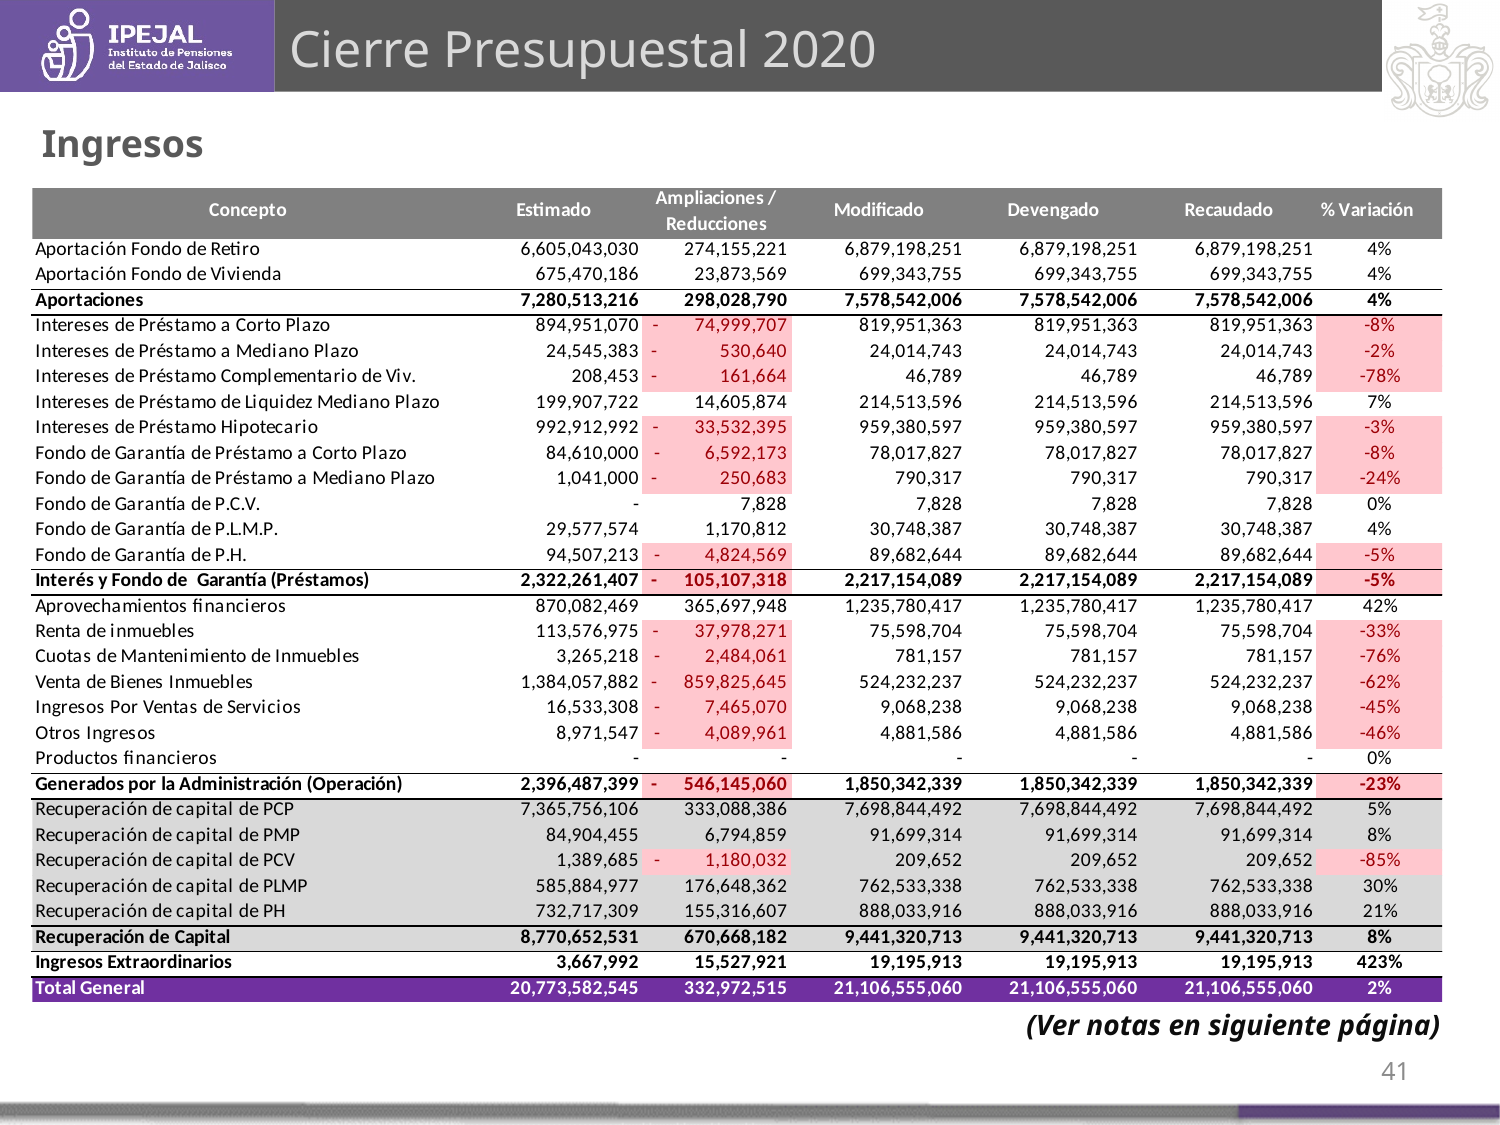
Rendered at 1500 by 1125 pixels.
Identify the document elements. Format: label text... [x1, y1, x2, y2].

picture [0, 1096, 1500, 1125]
list Ingresos [27, 118, 1444, 187]
list (Ver notas en siguiente página) [705, 1003, 1456, 1037]
slide_number 40 [1074, 1042, 1425, 1103]
picture [0, 0, 275, 92]
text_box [30, 186, 1444, 1004]
text_box Cierre Presupuestal 2020 [274, 16, 1386, 102]
